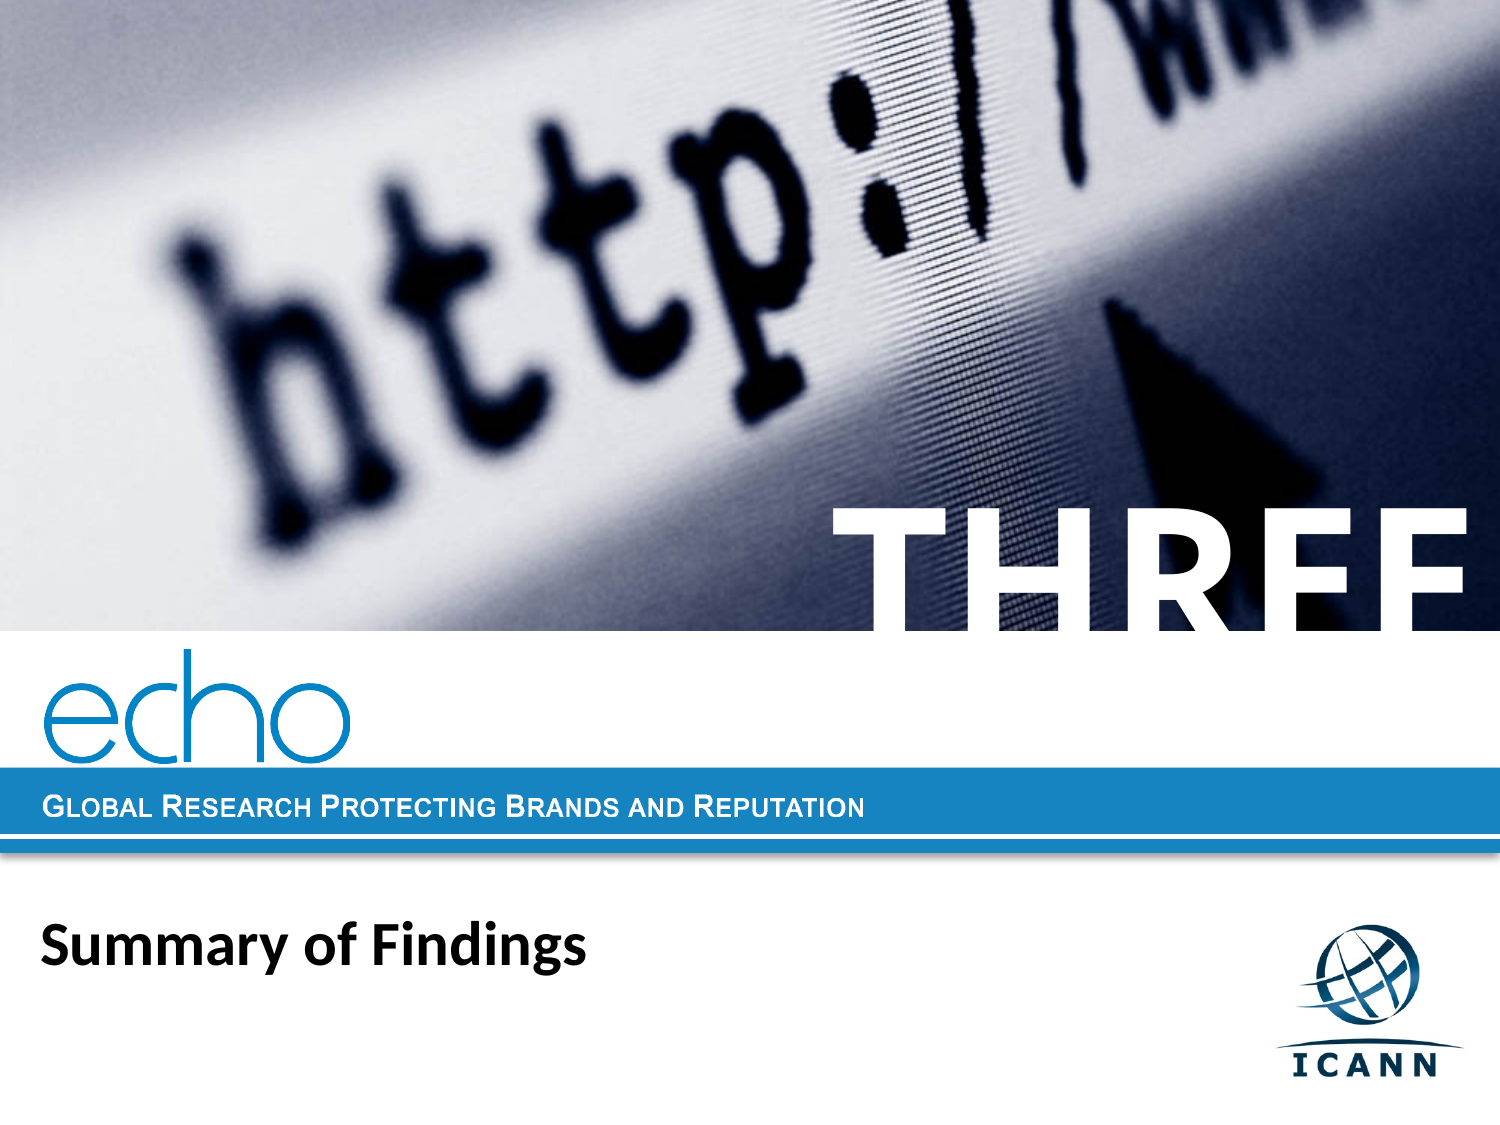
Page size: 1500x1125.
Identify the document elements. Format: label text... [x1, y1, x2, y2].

picture [43, 794, 863, 817]
picture [1159, 534, 1199, 574]
picture [1159, 600, 1195, 631]
picture [999, 593, 1058, 631]
picture [44, 649, 350, 764]
picture [53, 691, 110, 716]
picture [1272, 922, 1467, 1079]
picture [320, 736, 350, 764]
picture [278, 691, 343, 756]
title Summary of Findings [25, 894, 1301, 986]
picture [0, 0, 1500, 631]
picture [44, 734, 72, 764]
